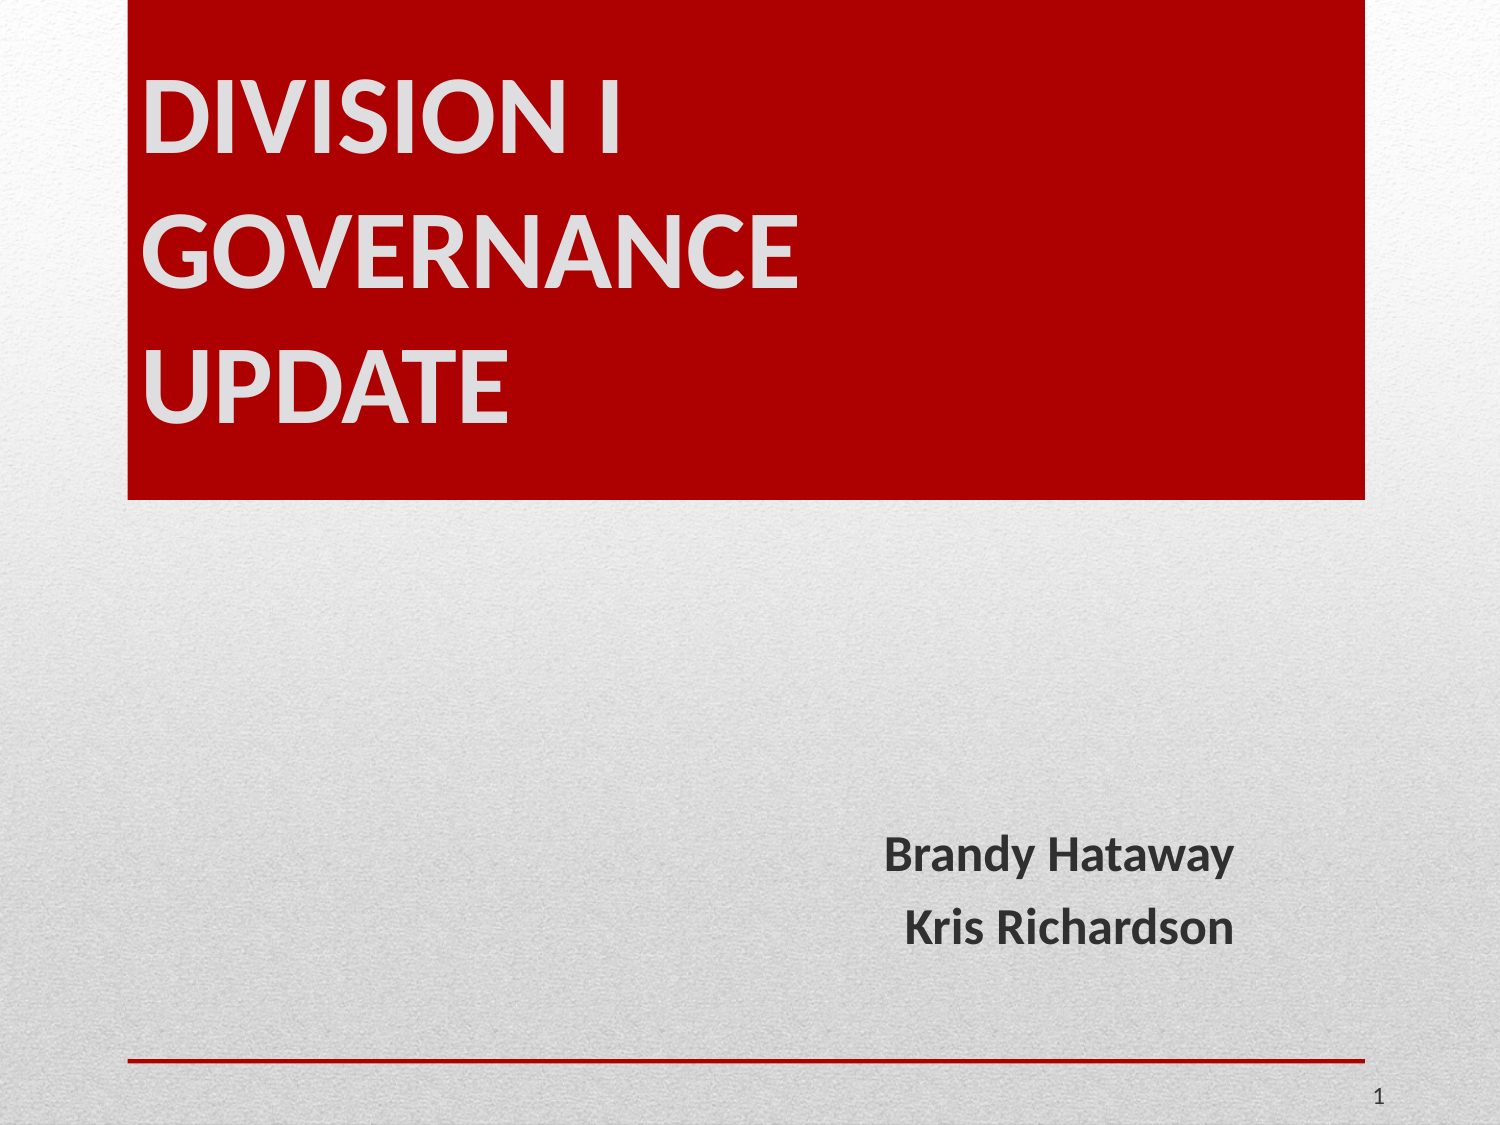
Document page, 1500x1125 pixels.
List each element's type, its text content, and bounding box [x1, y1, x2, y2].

title Division I Governance Update [125, 0, 1363, 488]
slide_number 1 [1275, 1065, 1400, 1125]
list Brandy Hataway Kris Richardson [125, 812, 1250, 963]
